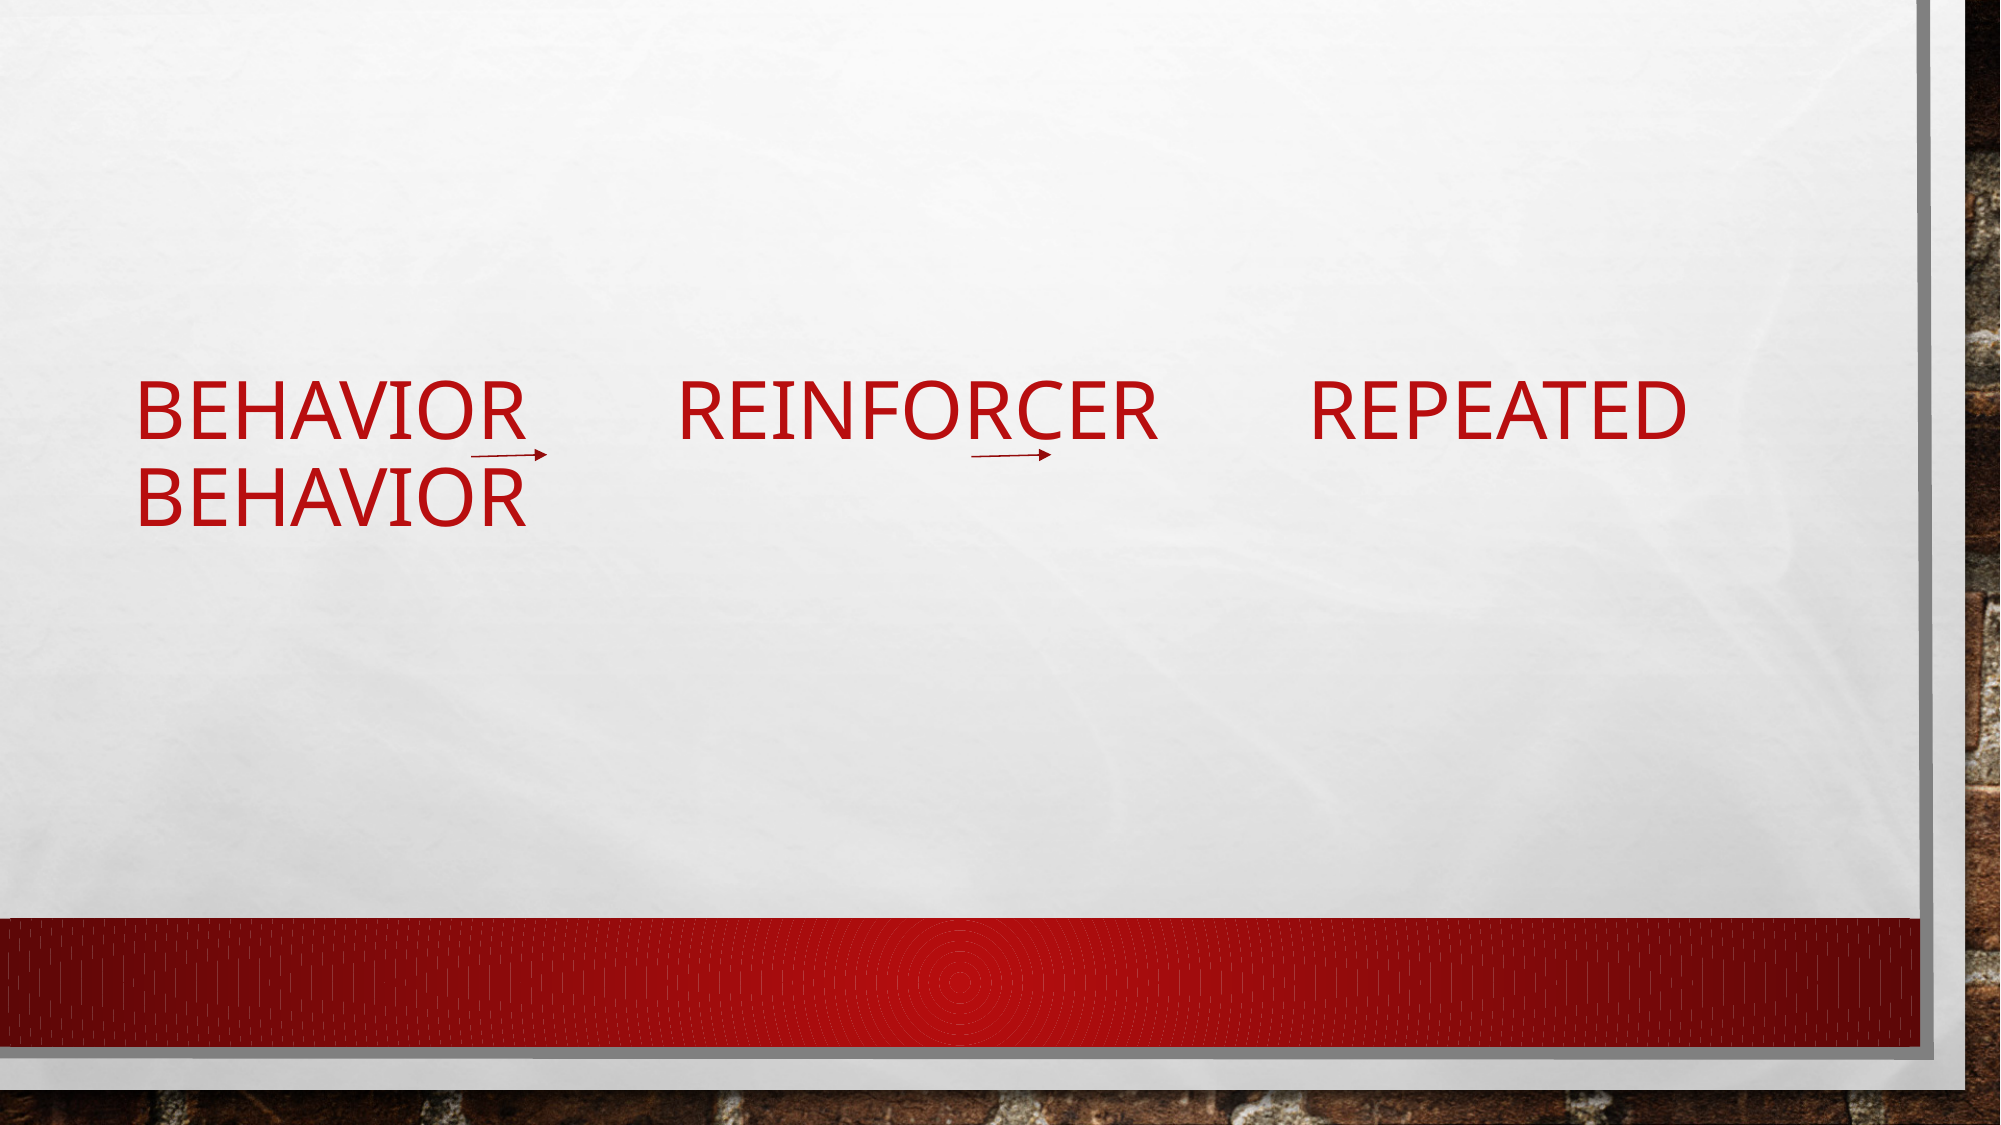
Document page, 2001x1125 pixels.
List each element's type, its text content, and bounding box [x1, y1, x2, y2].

picture [0, 0, 2000, 1125]
title Behavior Reinforcer repeated behavior [118, 361, 1824, 552]
